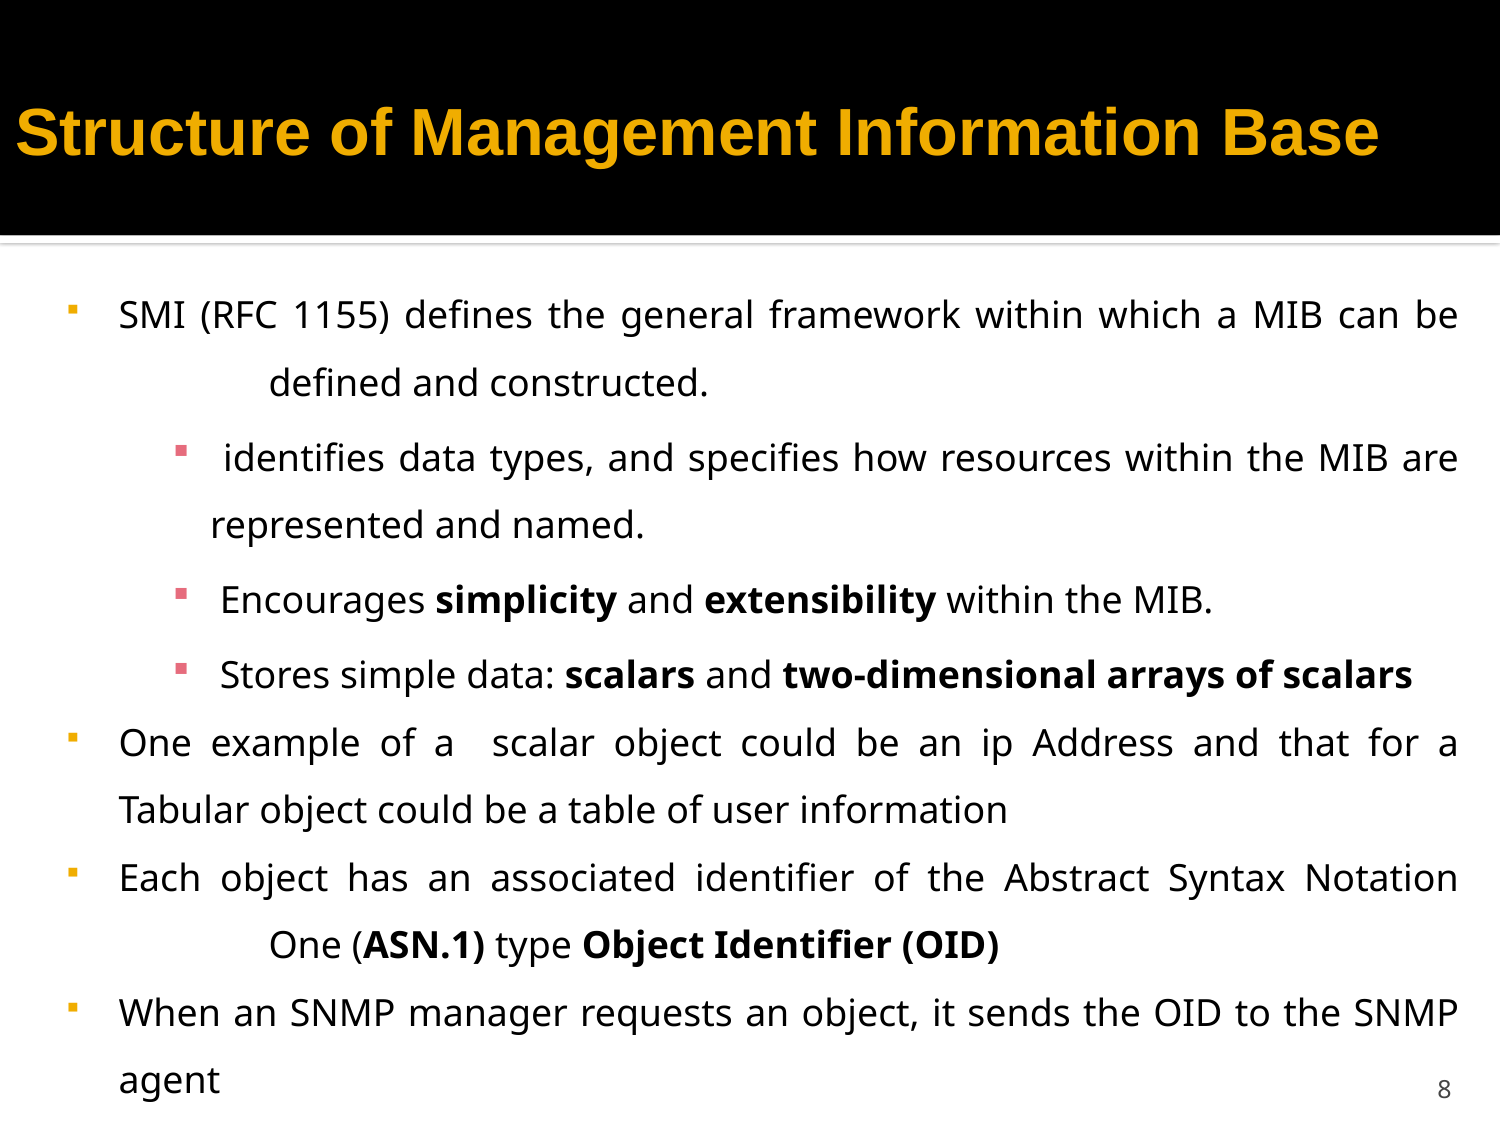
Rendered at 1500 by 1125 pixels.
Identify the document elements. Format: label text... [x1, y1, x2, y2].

list SMI (RFC 1155) defines the general framework within which a MIB can be defined and constructed. identifies data types, and specifies how resources within the MIB are represented and named. Encourages simplicity and extensibility within the MIB. Stores simple data: scalars and two-dimensional arrays of scalars One example of a scalar object could be an ip Address and that for a Tabular object could be a table of user information Each object has an associated identifier of the Abstract Syntax Notation One (ASN.1) type Object Identifier (OID) When an SNMP manager requests an object, it sends the OID to the SNMP agent [37, 253, 1475, 1013]
title Structure of Management Information Base [0, 25, 1500, 231]
slide_number 8 [1345, 1062, 1467, 1108]
